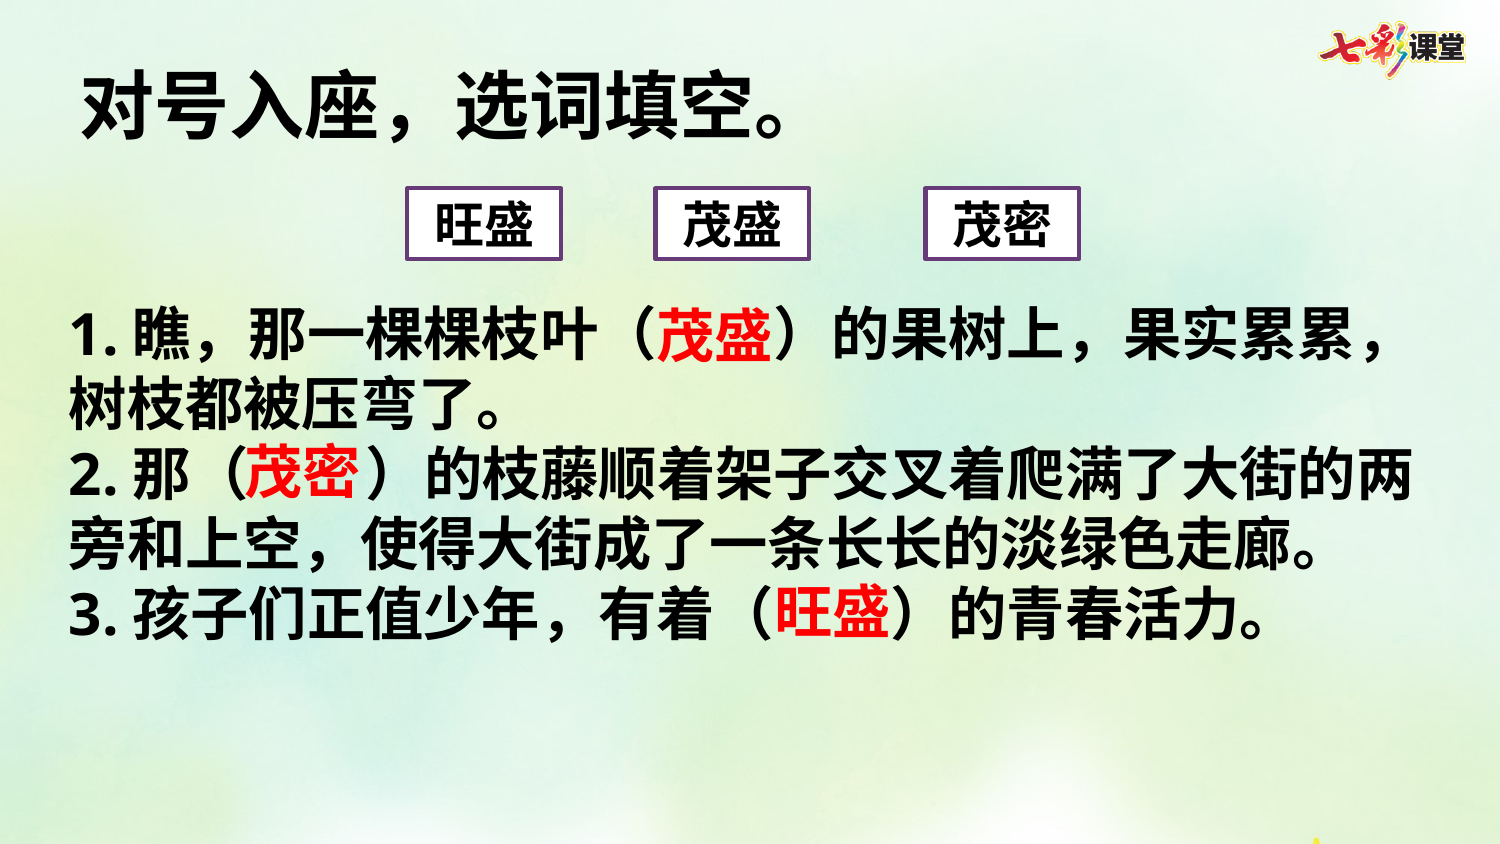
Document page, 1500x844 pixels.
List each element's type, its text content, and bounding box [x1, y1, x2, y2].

text_box 1.瞧，那一棵棵枝叶（ ）的果树上，果实累累，树枝都被压弯了。 2.那（ ）的枝藤顺着架子交叉着爬满了大街的两旁和上空，使得大街成了一条长长的淡绿色走廊。 3.孩子们正值少年，有着（ ）的青春活力。 [54, 289, 1471, 655]
text_box 旺盛 [759, 567, 917, 653]
text_box 茂密 [923, 186, 1081, 261]
text_box 茂密 [229, 427, 392, 513]
picture [0, 0, 1500, 844]
text_box 对号入座，选词填空。 [64, 51, 963, 157]
text_box 茂盛 [653, 186, 811, 261]
text_box 茂盛 [641, 291, 792, 377]
text_box 旺盛 [405, 186, 563, 261]
